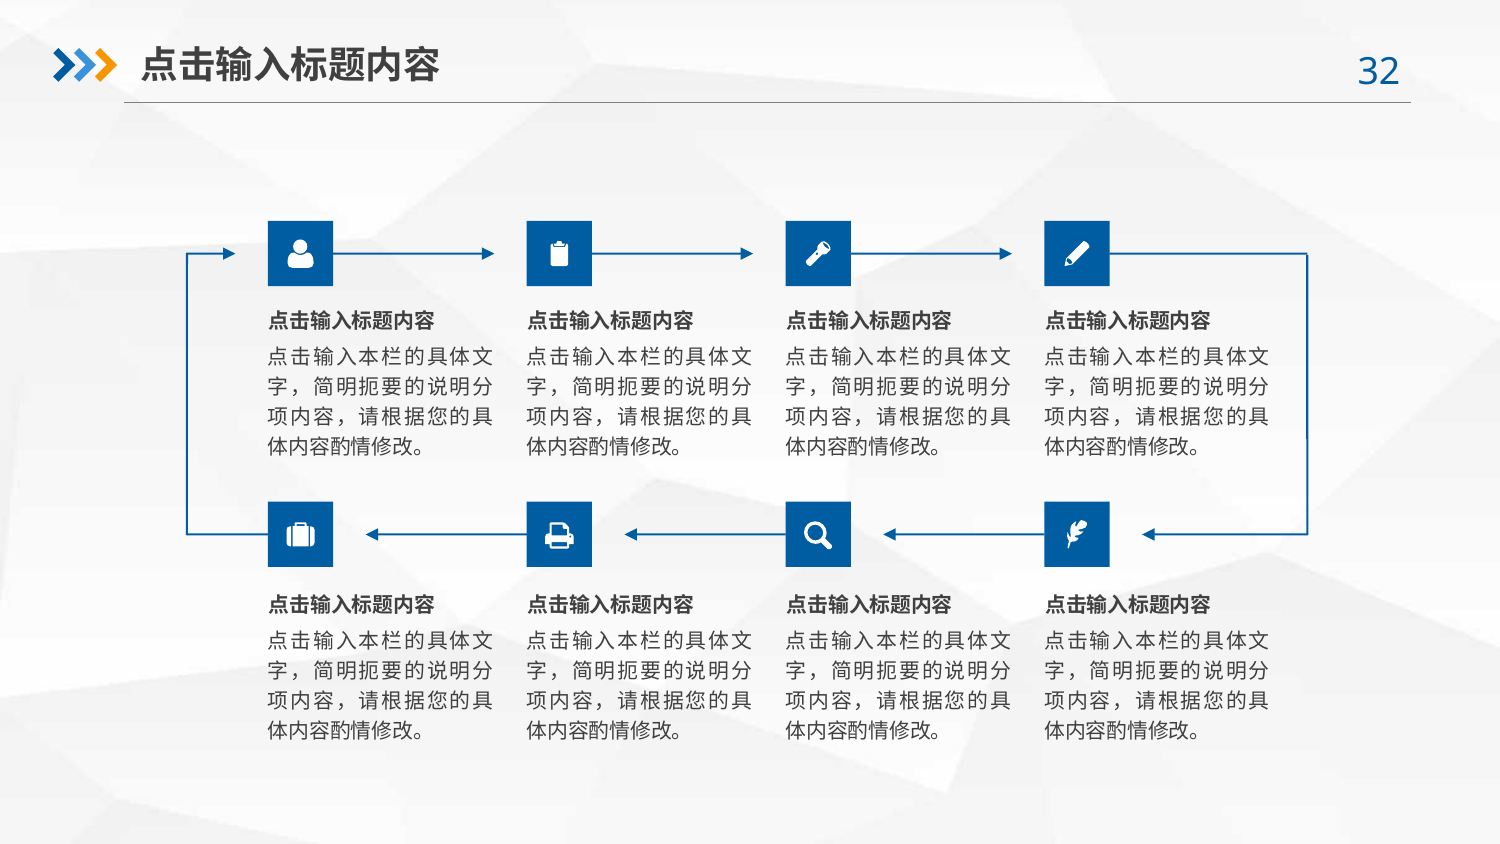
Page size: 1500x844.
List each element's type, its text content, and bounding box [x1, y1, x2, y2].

text_box 点击输入本栏的具体文字，简明扼要的说明分项内容，请根据您的具体内容酌情修改。 [1044, 622, 1270, 743]
text_box 点击输入标题内容 [140, 32, 491, 95]
text_box 点击输入标题内容 [771, 303, 974, 337]
text_box 点击输入本栏的具体文字，简明扼要的说明分项内容，请根据您的具体内容酌情修改。 [785, 338, 1011, 459]
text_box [526, 501, 593, 568]
text_box [624, 528, 780, 541]
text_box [526, 220, 593, 287]
text_box 点击输入本栏的具体文字，简明扼要的说明分项内容，请根据您的具体内容酌情修改。 [267, 622, 494, 743]
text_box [785, 501, 852, 568]
text_box 点击输入本栏的具体文字，简明扼要的说明分项内容，请根据您的具体内容酌情修改。 [267, 338, 494, 459]
text_box [186, 247, 236, 260]
text_box 点击输入标题内容 [254, 587, 456, 621]
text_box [1044, 501, 1110, 568]
text_box 点击输入标题内容 [1030, 587, 1233, 621]
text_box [267, 220, 334, 287]
text_box 点击输入标题内容 [254, 303, 456, 337]
text_box [1142, 528, 1308, 541]
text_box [267, 501, 334, 568]
text_box 点击输入本栏的具体文字，简明扼要的说明分项内容，请根据您的具体内容酌情修改。 [526, 338, 752, 459]
text_box 点击输入本栏的具体文字，简明扼要的说明分项内容，请根据您的具体内容酌情修改。 [526, 622, 752, 743]
text_box [883, 528, 1039, 541]
text_box 点击输入本栏的具体文字，简明扼要的说明分项内容，请根据您的具体内容酌情修改。 [1044, 338, 1270, 459]
text_box 点击输入标题内容 [513, 303, 725, 337]
text_box [856, 247, 1012, 260]
text_box 点击输入标题内容 [1030, 303, 1233, 337]
text_box 点击输入标题内容 [771, 587, 974, 621]
text_box 点击输入本栏的具体文字，简明扼要的说明分项内容，请根据您的具体内容酌情修改。 [785, 622, 1011, 743]
text_box [338, 247, 495, 260]
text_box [1044, 220, 1110, 287]
text_box [596, 247, 754, 260]
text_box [785, 220, 852, 287]
text_box [365, 528, 521, 541]
text_box 点击输入标题内容 [513, 587, 725, 621]
picture [0, 0, 1500, 844]
